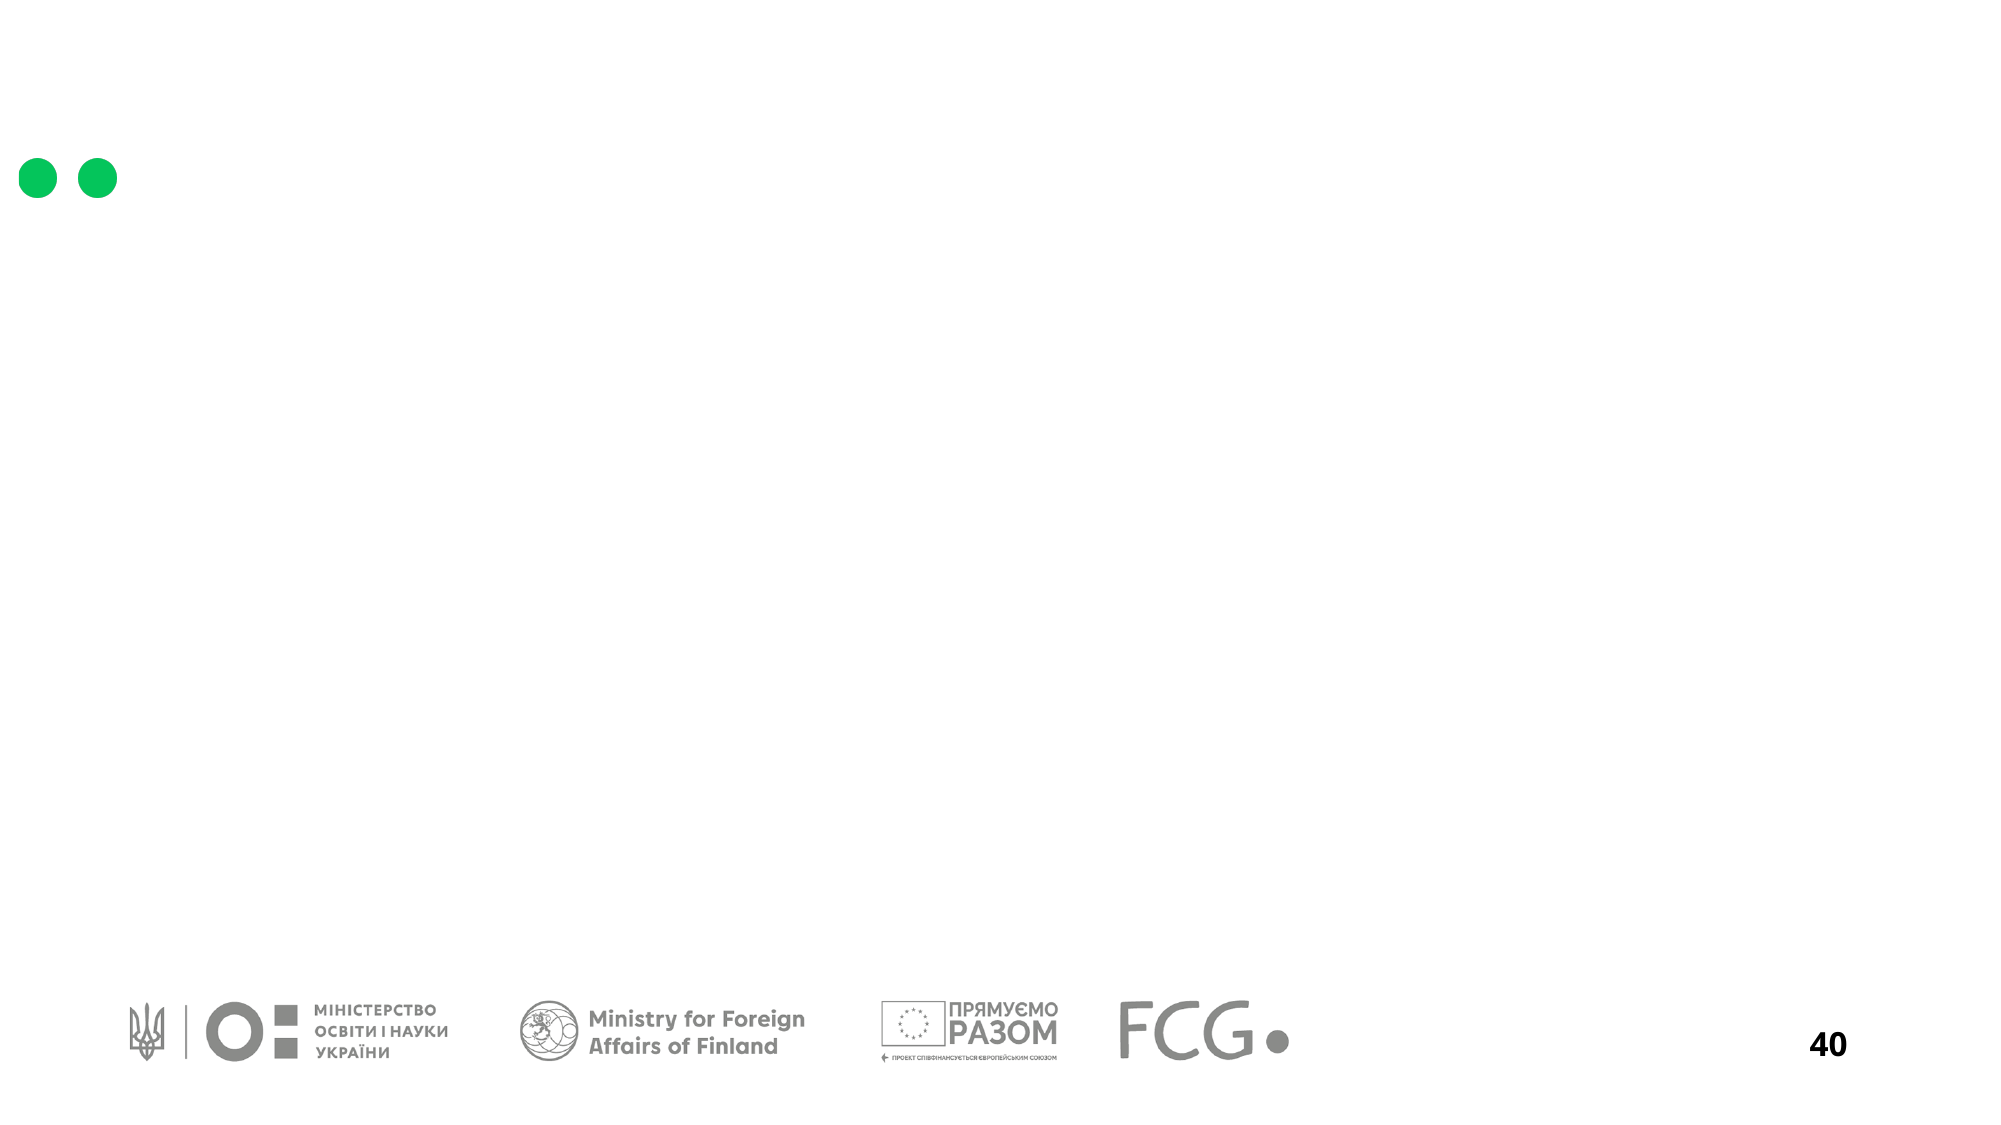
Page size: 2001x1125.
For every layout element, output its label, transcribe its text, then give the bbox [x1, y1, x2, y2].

slide_number 40 [1736, 1015, 1863, 1076]
picture [42, 940, 1374, 1125]
picture [18, 158, 117, 198]
